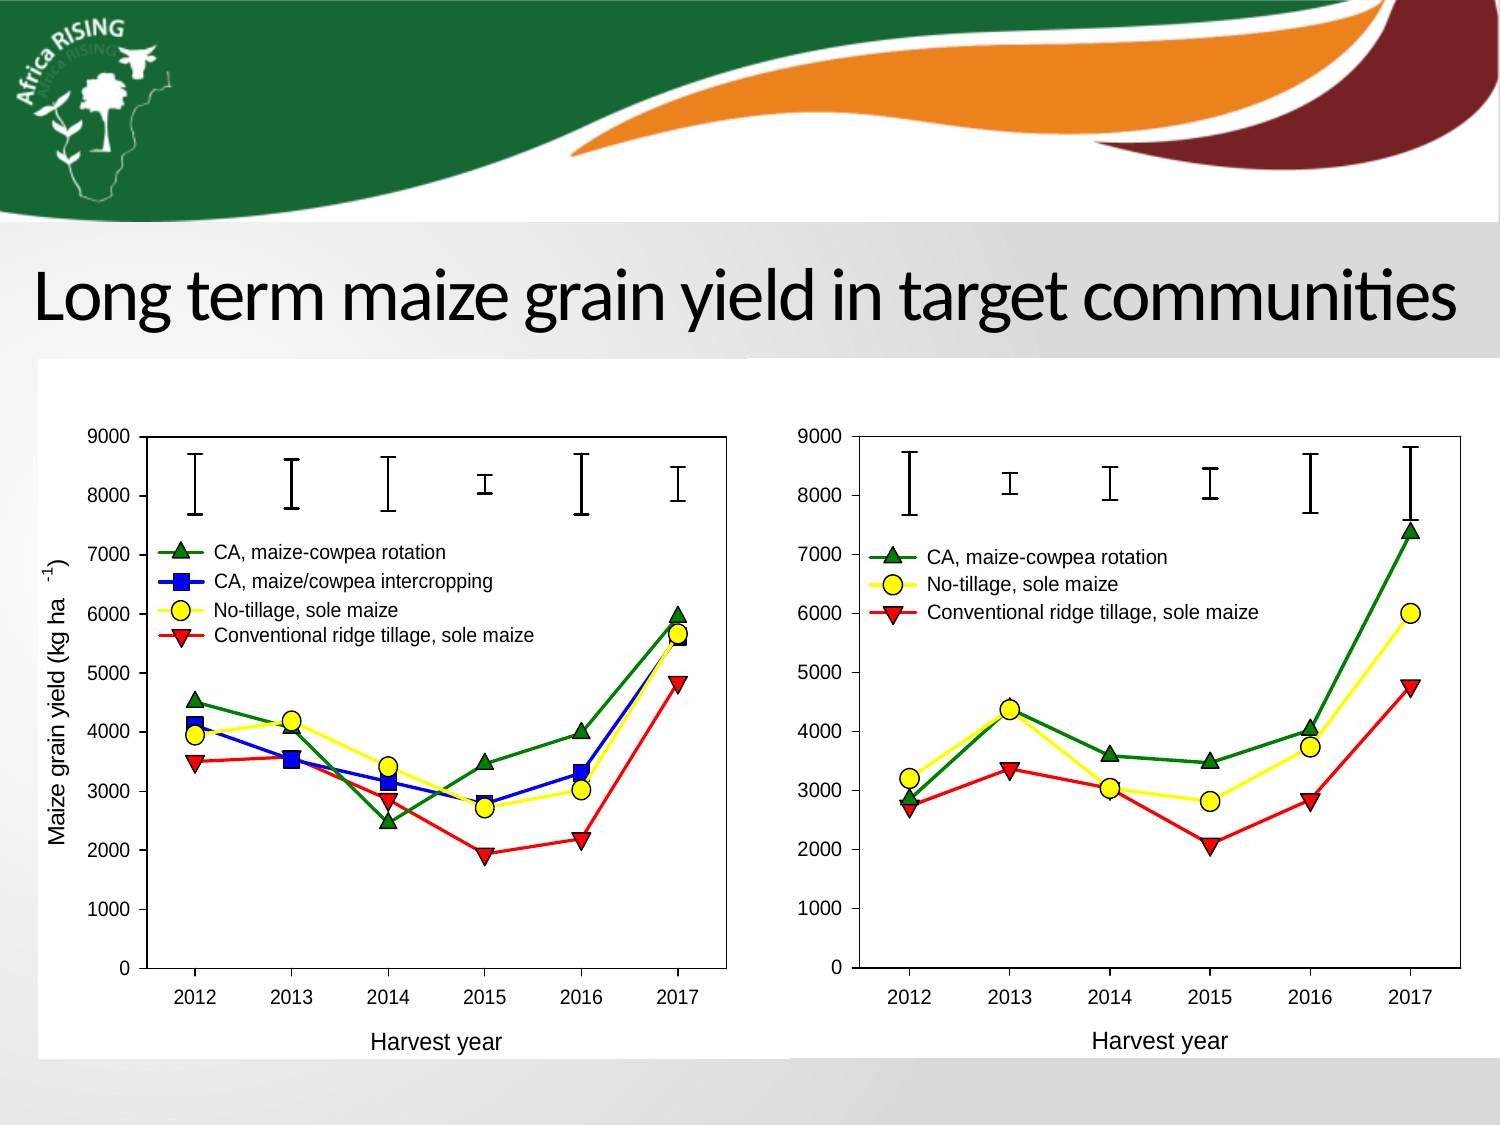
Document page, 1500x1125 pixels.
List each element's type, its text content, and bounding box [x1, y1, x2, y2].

picture [0, 0, 1499, 222]
picture [36, 357, 1500, 1060]
title Long term maize grain yield in target communities [4, 237, 1500, 425]
